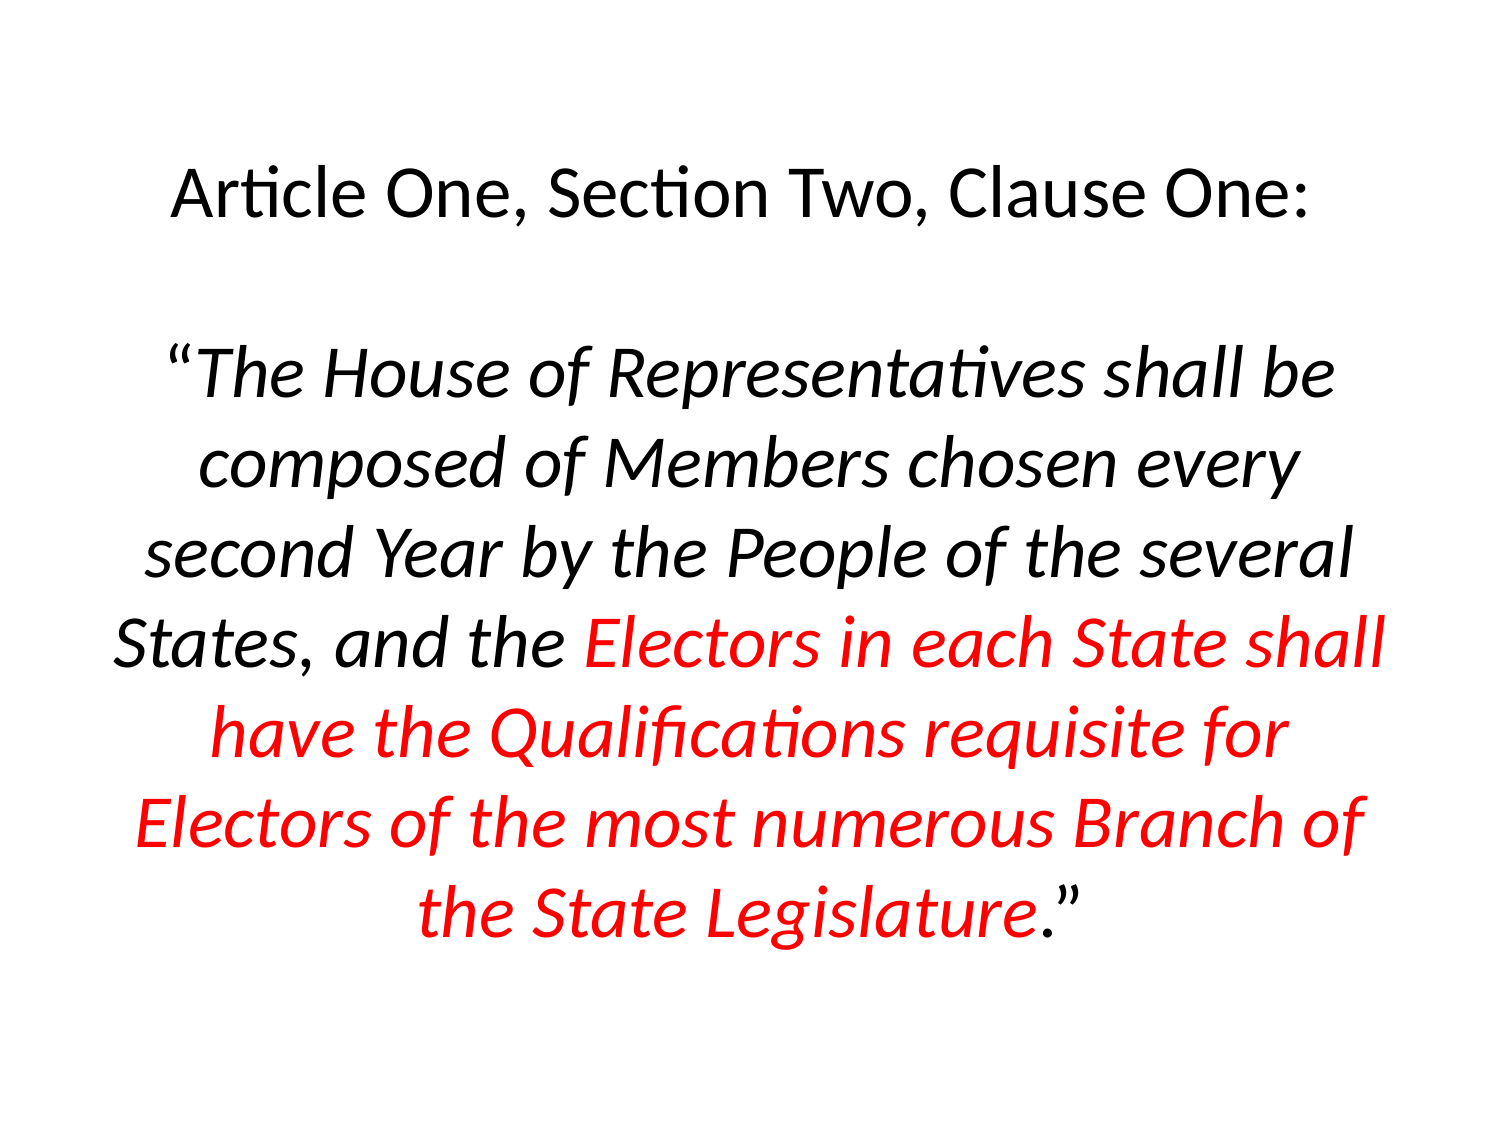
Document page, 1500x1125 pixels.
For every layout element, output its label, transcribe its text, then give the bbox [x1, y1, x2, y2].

title Article One, Section Two, Clause One: “The House of Representatives shall be composed of Members chosen every second Year by the People of the several States, and the Electors in each State shall have the Qualifications requisite for Electors of the most numerous Branch of the State Legislature.” [74, 44, 1426, 1051]
